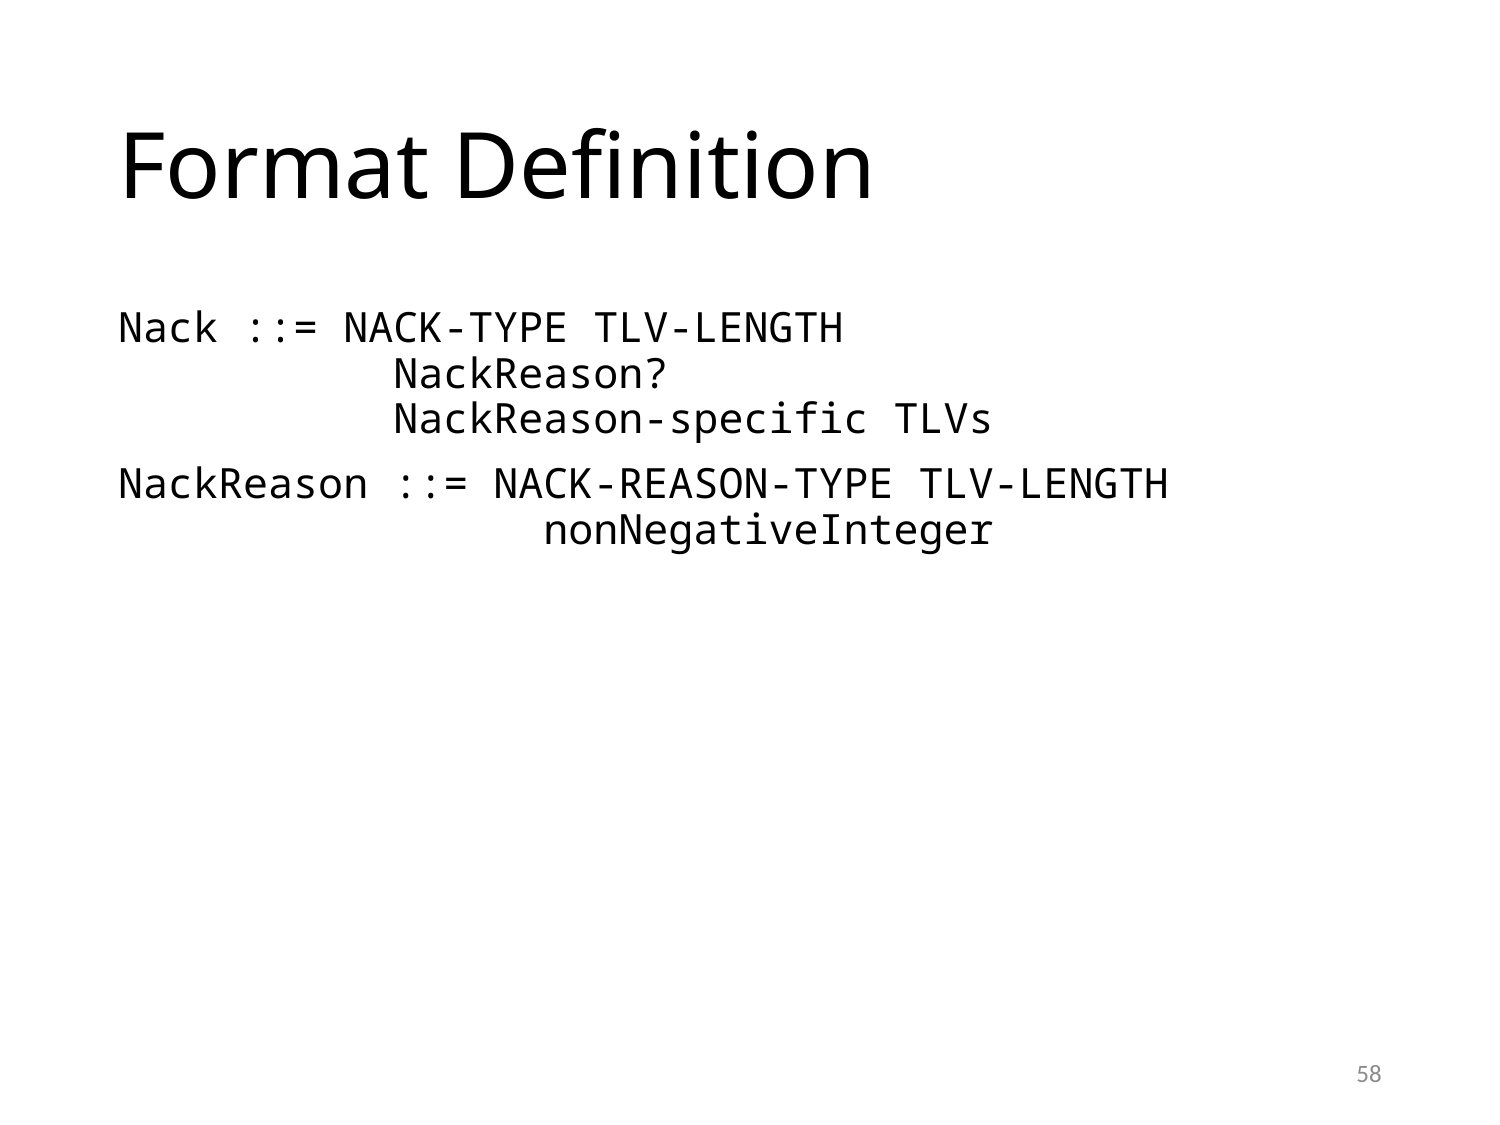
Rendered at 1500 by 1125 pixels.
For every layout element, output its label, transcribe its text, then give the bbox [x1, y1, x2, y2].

list Nack ::= NACK-TYPE TLV-LENGTH NackReason? NackReason-specific TLVs NackReason ::= NACK-REASON-TYPE TLV-LENGTH nonNegativeInteger [103, 299, 1397, 1014]
slide_number 58 [1059, 1042, 1397, 1103]
title Format Definition [103, 59, 1397, 278]
